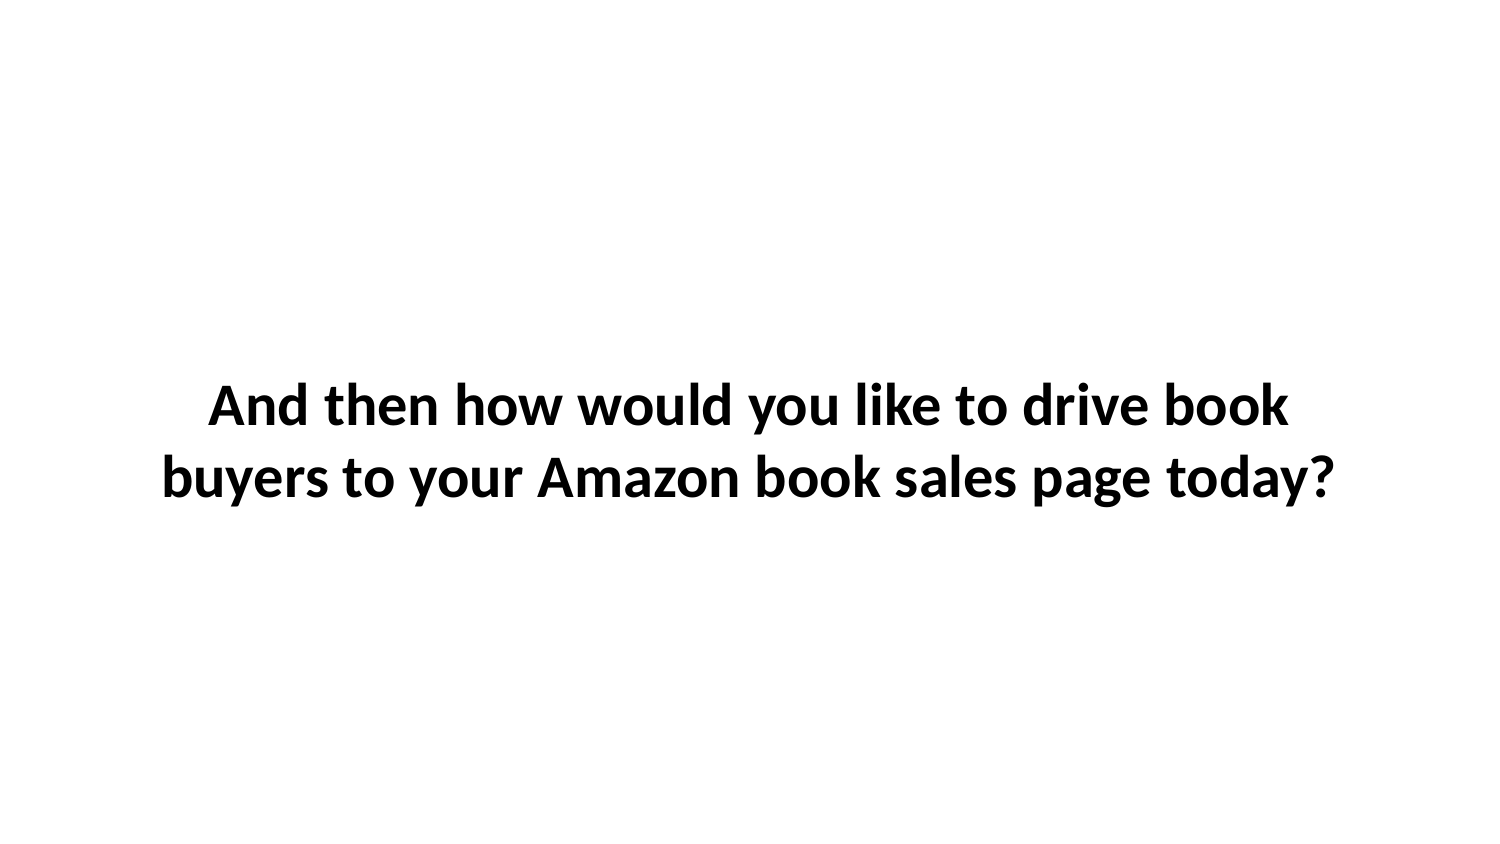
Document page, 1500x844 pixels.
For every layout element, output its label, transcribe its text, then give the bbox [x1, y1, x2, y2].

title And then how would you like to drive book buyers to your Amazon book sales page today? [112, 346, 1388, 528]
